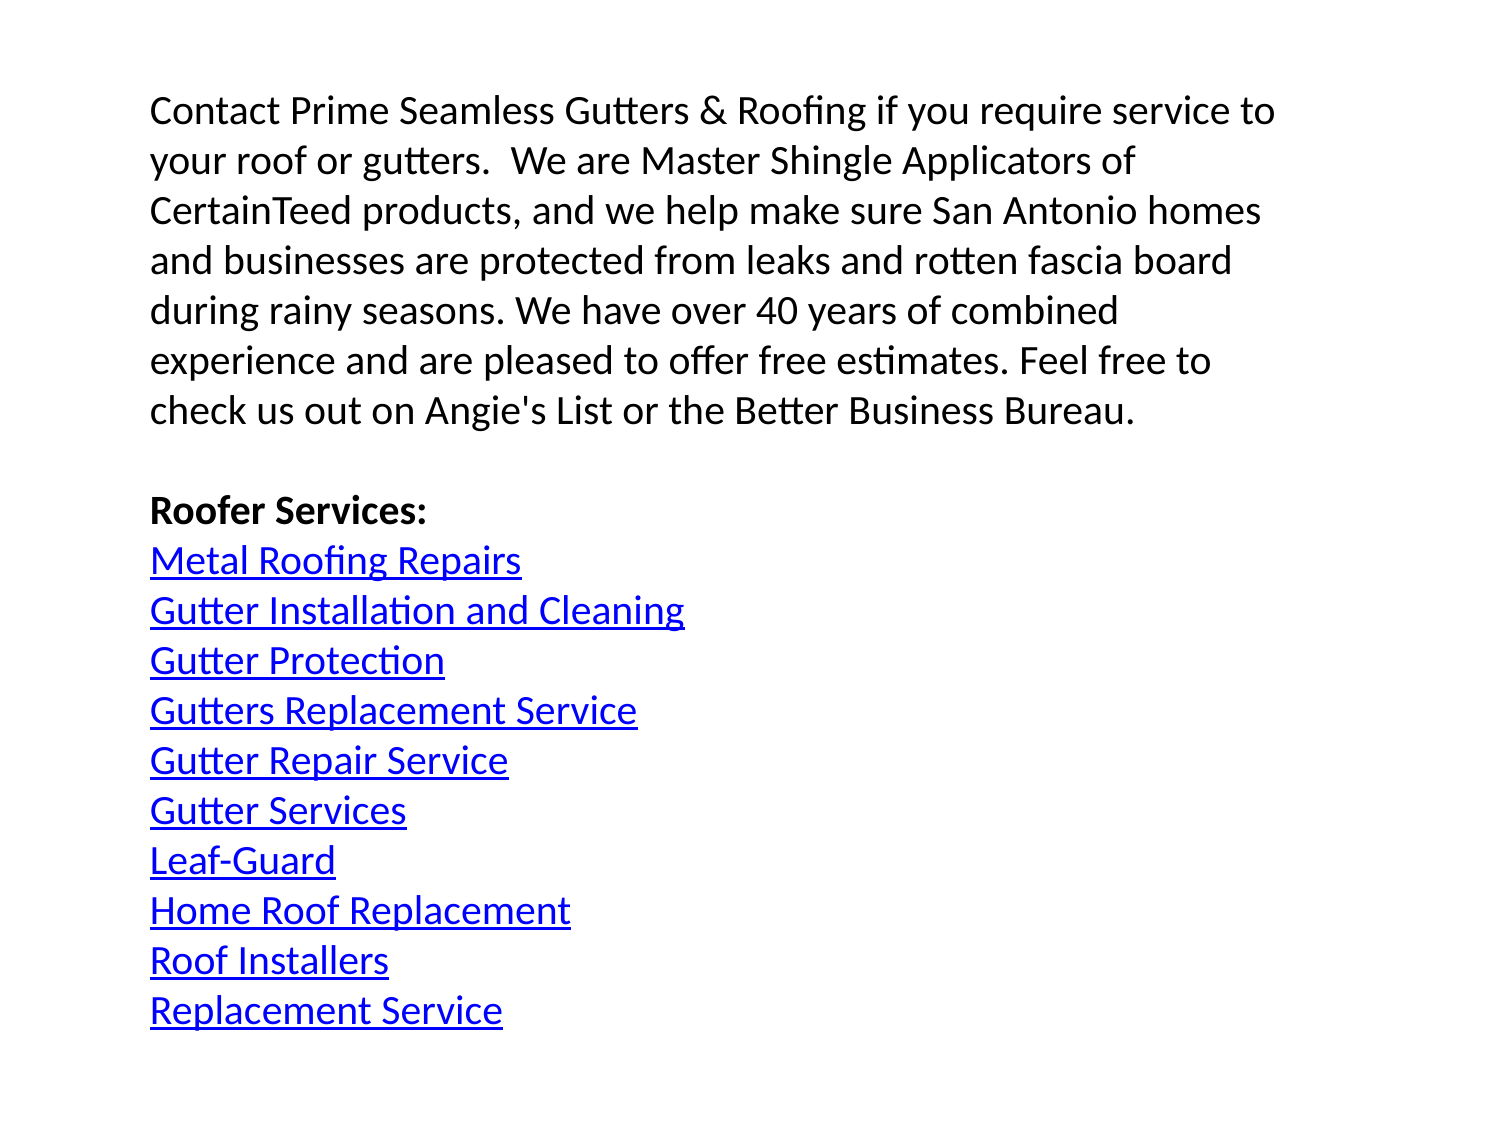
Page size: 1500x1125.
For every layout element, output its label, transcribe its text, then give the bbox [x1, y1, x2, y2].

text_box Contact Prime Seamless Gutters & Roofing if you require service to your roof or gutters. We are Master Shingle Applicators of CertainTeed products, and we help make sure San Antonio homes and businesses are protected from leaks and rotten fascia board during rainy seasons. We have over 40 years of combined experience and are pleased to offer free estimates. Feel free to check us out on Angie's List or the Better Business Bureau. Roofer Services: Metal Roofing Repairs Gutter Installation and Cleaning Gutter Protection Gutters Replacement Service Gutter Repair Service Gutter Services Leaf-Guard Home Roof Replacement Roof Installers Replacement Service [135, 24, 1311, 1091]
